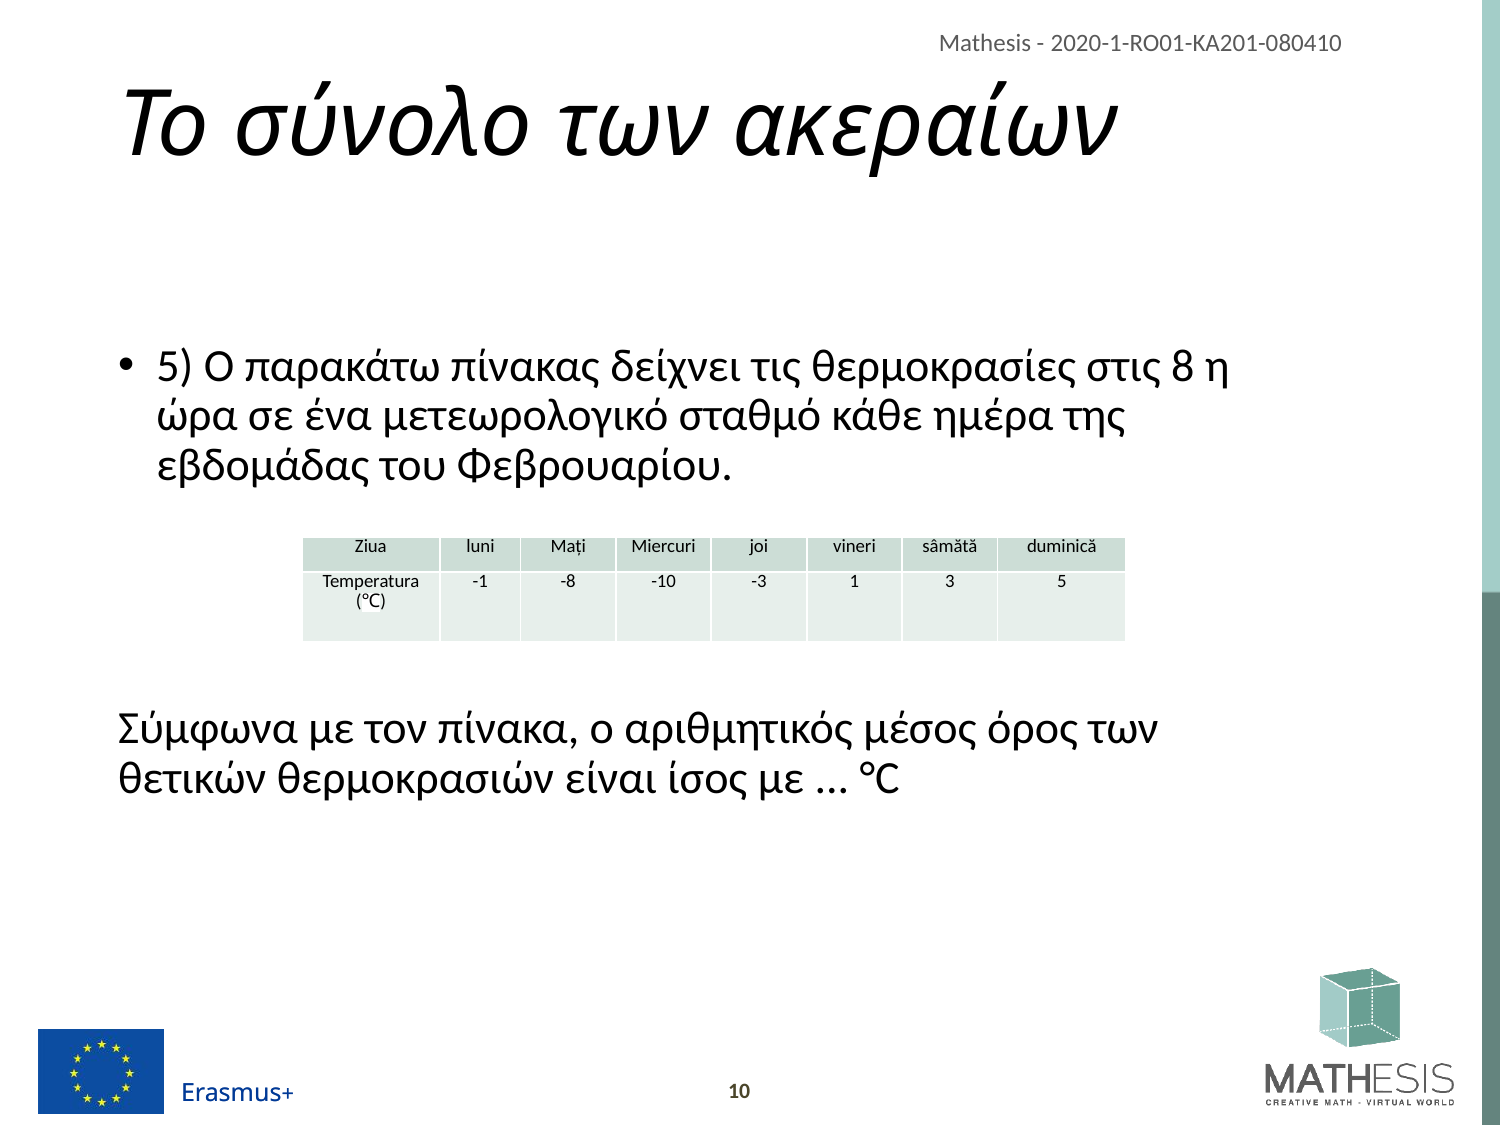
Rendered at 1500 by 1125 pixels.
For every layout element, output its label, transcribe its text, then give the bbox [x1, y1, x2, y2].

table_cell 1 [808, 573, 901, 641]
table_header duminică [998, 538, 1125, 571]
picture [38, 1029, 164, 1114]
table_cell 5 [998, 573, 1125, 641]
table_cell -8 [521, 573, 615, 641]
table_cell 3 [903, 573, 997, 641]
title Το σύνολο των ακεραίων [103, 59, 1397, 278]
table_header luni [441, 538, 520, 571]
table_header Mați [521, 538, 615, 571]
table_header vineri [808, 538, 901, 571]
table_header Miercuri [617, 538, 710, 571]
table_cell Temperatura (℃) [303, 573, 439, 641]
table_header joi [712, 538, 806, 571]
table_header sâmătă [903, 538, 997, 571]
table_cell -10 [617, 573, 710, 641]
list 5) Ο παρακάτω πίνακας δείχνει τις θερμοκρασίες στις 8 η ώρα σε ένα μετεωρολογικό σταθμό κάθε ημέρα της εβδομάδας του Φεβρουαρίου. Σύμφωνα με τον πίνακα, ο αριθμητικός μέσος όρος των θετικών θερμοκρασιών είναι ίσος με ... °C [103, 333, 1253, 812]
table_cell -1 [441, 573, 520, 641]
table_cell -3 [712, 573, 806, 641]
table_header Ziua [303, 538, 439, 571]
